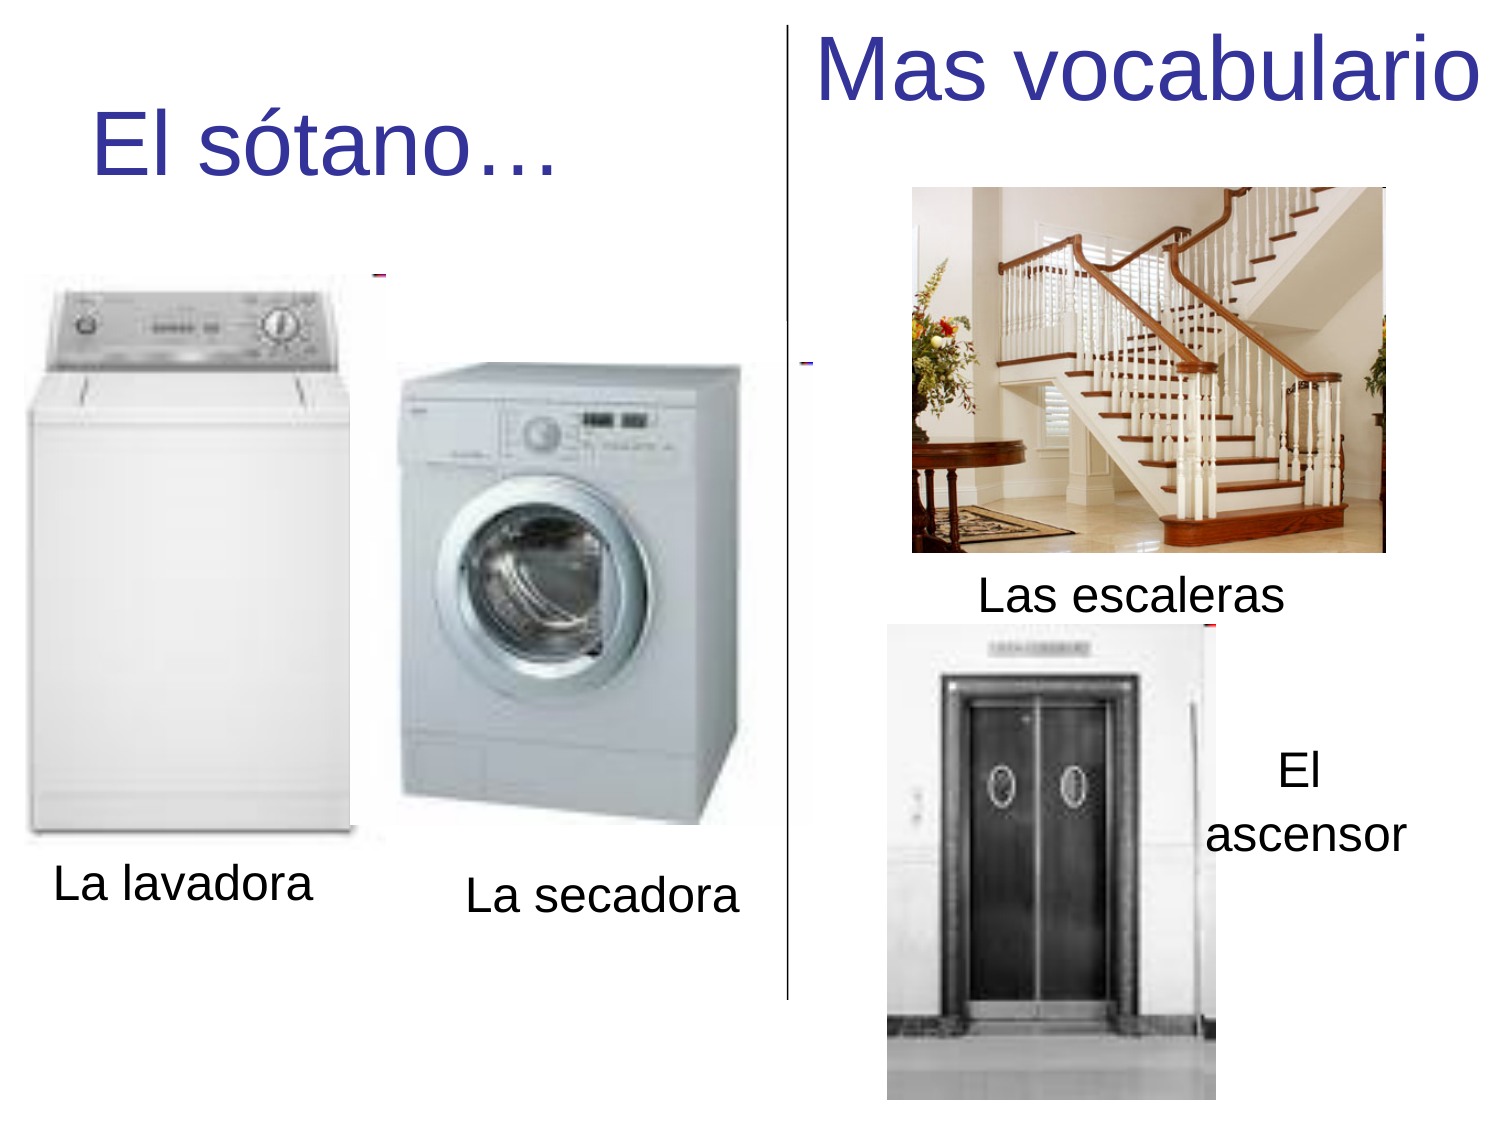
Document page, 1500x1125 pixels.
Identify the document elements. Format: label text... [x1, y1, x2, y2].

picture [912, 187, 1387, 554]
text_box Mas vocabulario [800, 24, 1500, 213]
text_box Las escaleras [962, 562, 1363, 650]
title El sótano… [75, 45, 738, 233]
text_box El ascensor [1219, 737, 1463, 888]
picture [24, 274, 813, 851]
list La lavadora [37, 860, 375, 938]
text_box La secadora [450, 862, 787, 950]
picture [887, 624, 1216, 1101]
